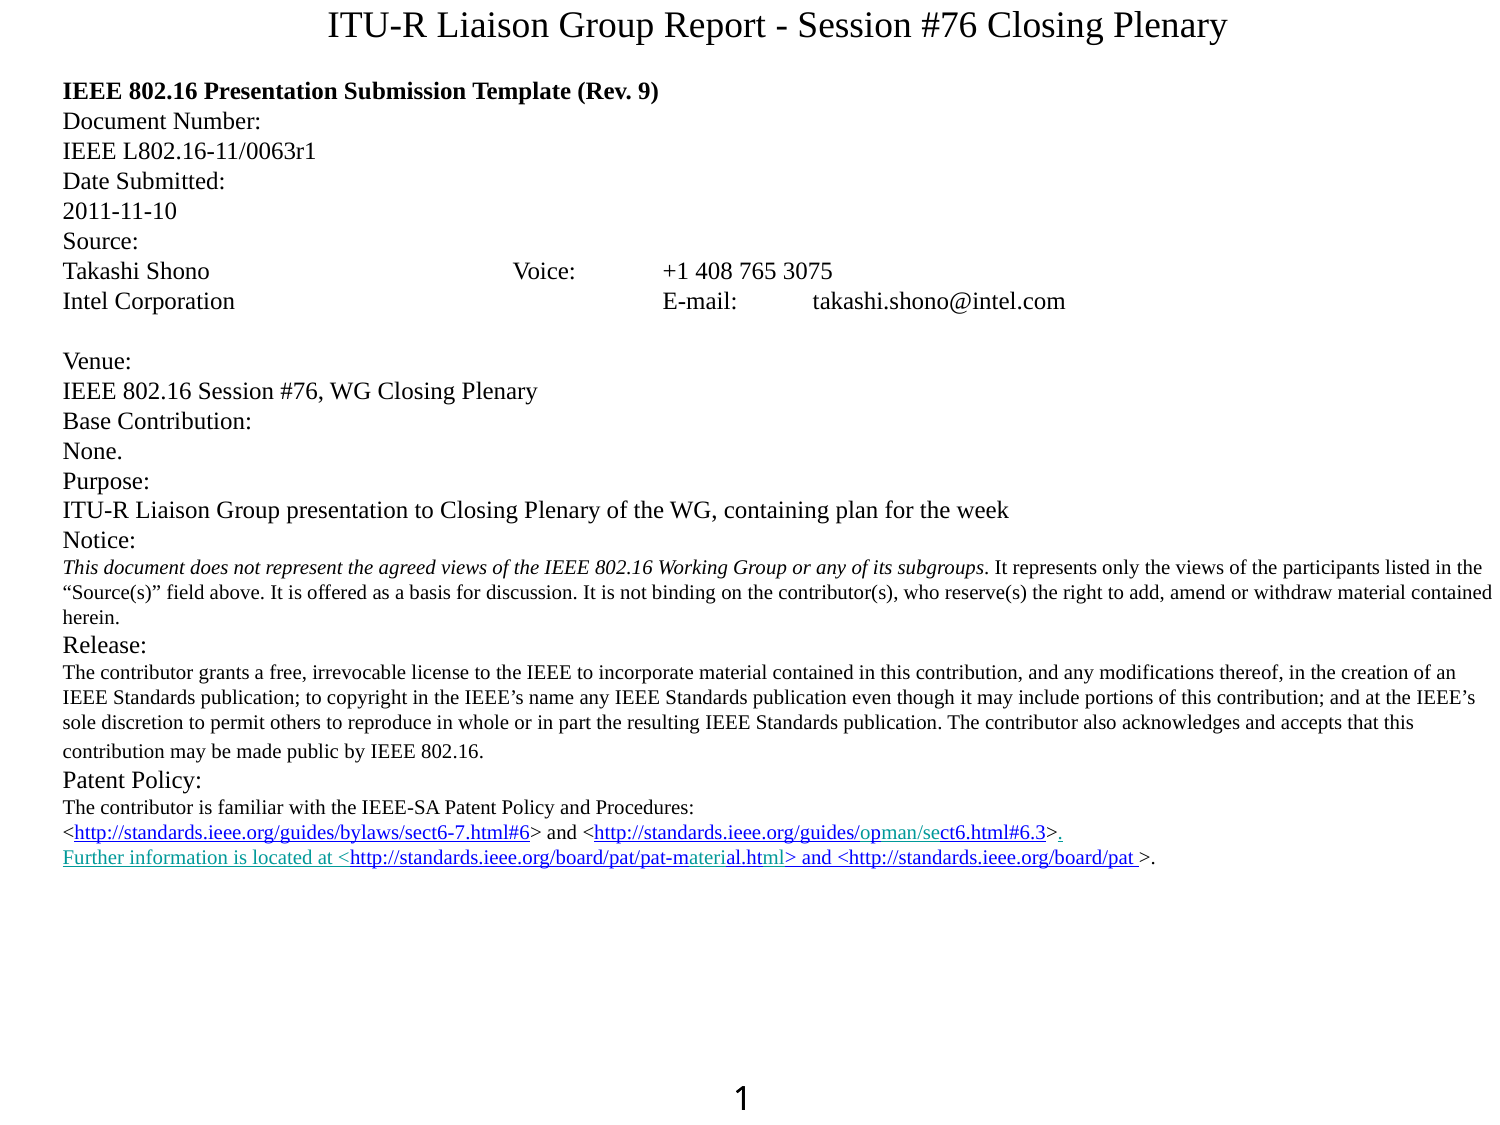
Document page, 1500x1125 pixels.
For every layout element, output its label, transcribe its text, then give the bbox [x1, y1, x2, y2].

text_box ITU-R Liaison Group Report - Session #76 Closing Plenary IEEE 802.16 Presentation Submission Template (Rev. 9) Document Number: IEEE L802.16-11/0063r1 Date Submitted: 2011-11-10 Source: Takashi Shono Voice: +1 408 765 3075 Intel Corporation E-mail: takashi.shono@intel.com Venue: IEEE 802.16 Session #76, WG Closing Plenary Base Contribution: None. Purpose: ITU-R Liaison Group presentation to Closing Plenary of the WG, containing plan for the week Notice: This document does not represent the agreed views of the IEEE 802.16 Working Group or any of its subgroups. It represents only the views of the participants listed in the “Source(s)” field above. It is offered as a basis for discussion. It is not binding on the contributor(s), who reserve(s) the right to add, amend or withdraw material contained herein. Release: The contributor grants a free, irrevocable license to the IEEE to incorporate material contained in this contribution, and any modifications thereof, in the creation of an IEEE Standards publication; to copyright in the IEEE’s name any IEEE Standards publication even though it may include portions of this contribution; and at the IEEE’s sole discretion to permit others to reproduce in whole or in part the resulting IEEE Standards publication. The contributor also acknowledges and accepts that this contribution may be made public by IEEE 802.16. Patent Policy: The contributor is familiar with the IEEE-SA Patent Policy and Procedures: <http://standards.ieee.org/guides/bylaws/sect6-7.html#6> and <http://standards.ieee.org/guides/opman/sect6.html#6.3>. Further information is located at <http://standards.ieee.org/board/pat/pat-material.html> and <http://standards.ieee.org/board/pat >. [0, 0, 1500, 888]
